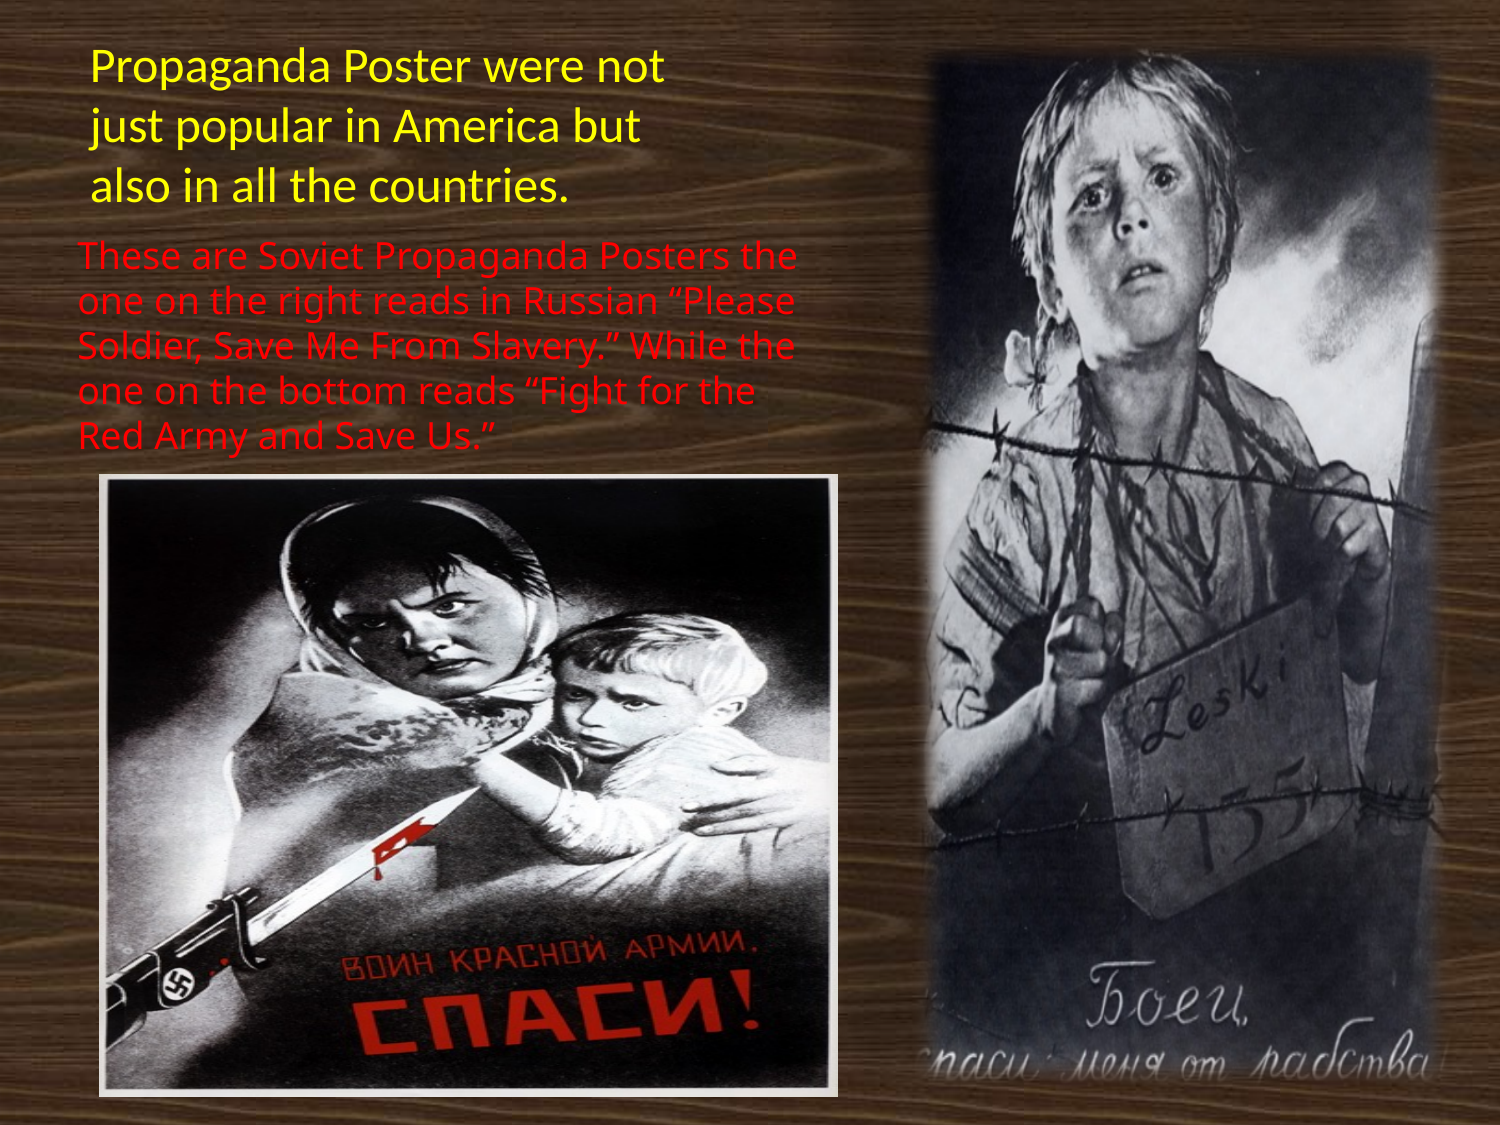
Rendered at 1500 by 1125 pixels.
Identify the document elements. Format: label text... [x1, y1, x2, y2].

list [912, 37, 1454, 1088]
picture [0, 0, 1500, 1125]
text_box These are Soviet Propaganda Posters the one on the right reads in Russian “Please Soldier, Save Me From Slavery.” While the one on the bottom reads “Fight for the Red Army and Save Us.” [62, 224, 838, 465]
text_box Propaganda Poster were not just popular in America but also in all the countries. [74, 24, 738, 220]
